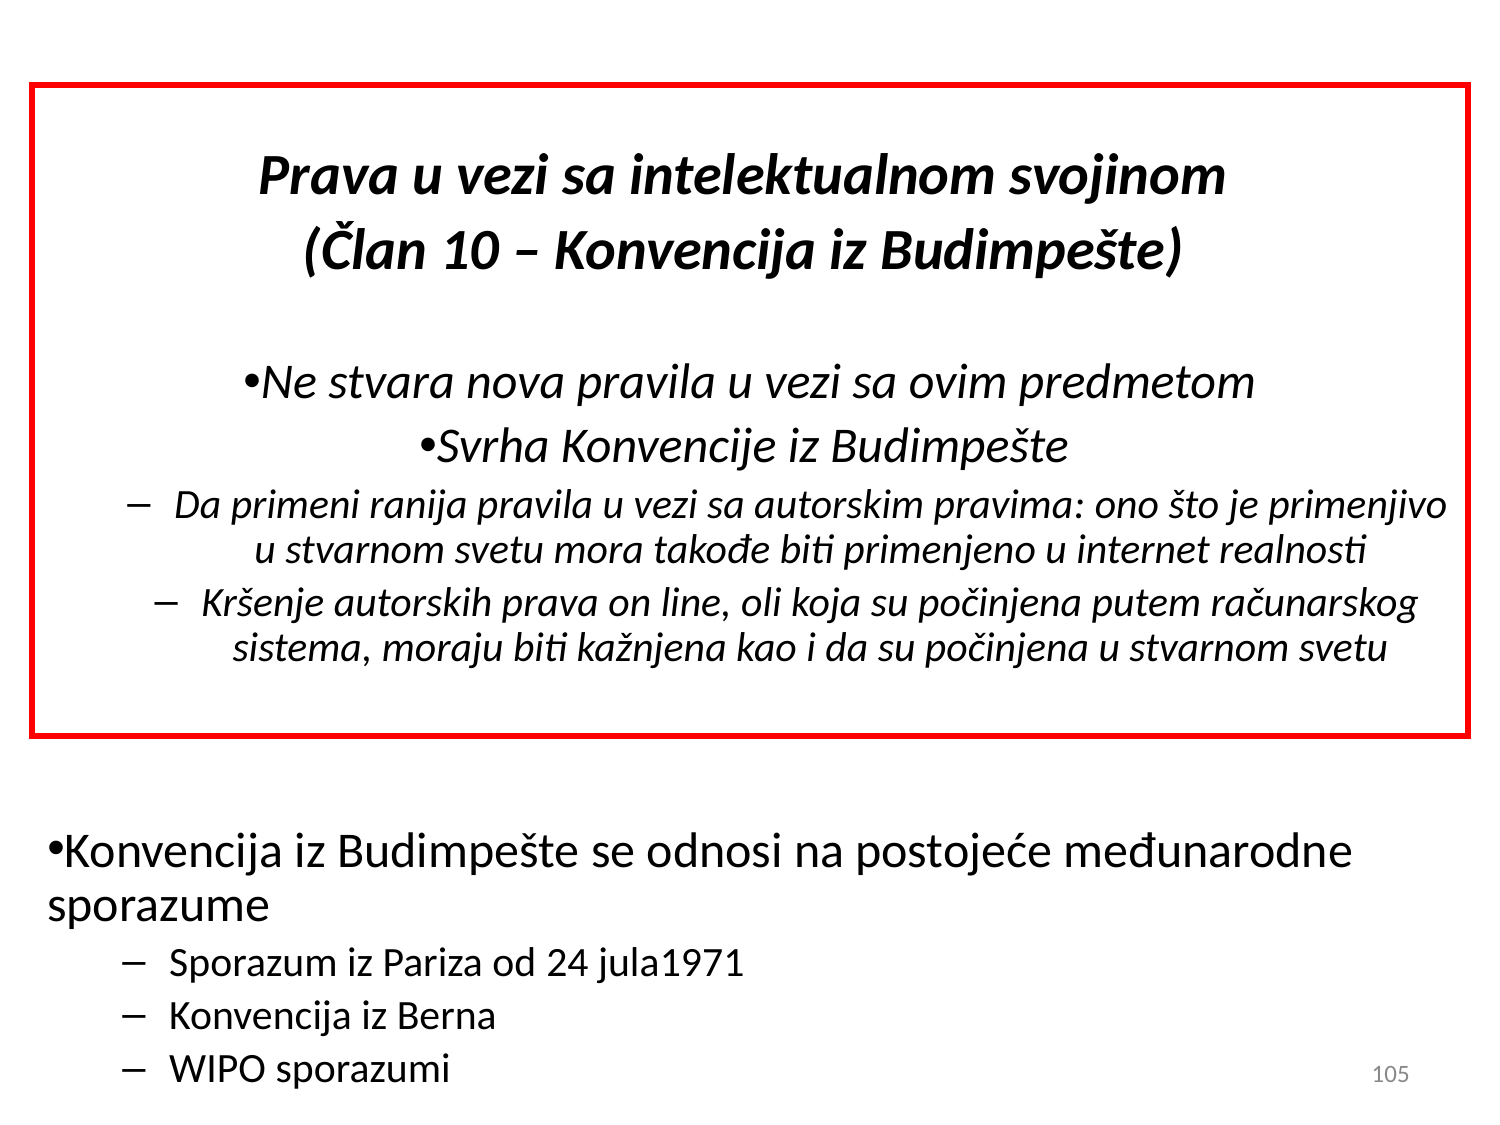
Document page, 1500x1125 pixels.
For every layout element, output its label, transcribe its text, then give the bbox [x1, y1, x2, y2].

slide_number 105 [1074, 1042, 1425, 1103]
list Prava u vezi sa intelektualnom svojinom (Član 10 – Konvencija iz Budimpešte) Ne stvara nova pravila u vezi sa ovim predmetom Svrha Konvencije iz Budimpešte Da primeni ranija pravila u vezi sa autorskim pravima: ono što je primenjivo u stvarnom svetu mora takođe biti primenjeno u internet realnosti Kršenje autorskih prava on line, oli koja su počinjena putem računarskog sistema, moraju biti kažnjena kao i da su počinjena u stvarnom svetu Konvencija iz Budimpešte se odnosi na postojeće međunarodne sporazume Sporazum iz Pariza od 24 jula1971 Konvencija iz Berna WIPO sporazumi [32, 84, 1468, 737]
